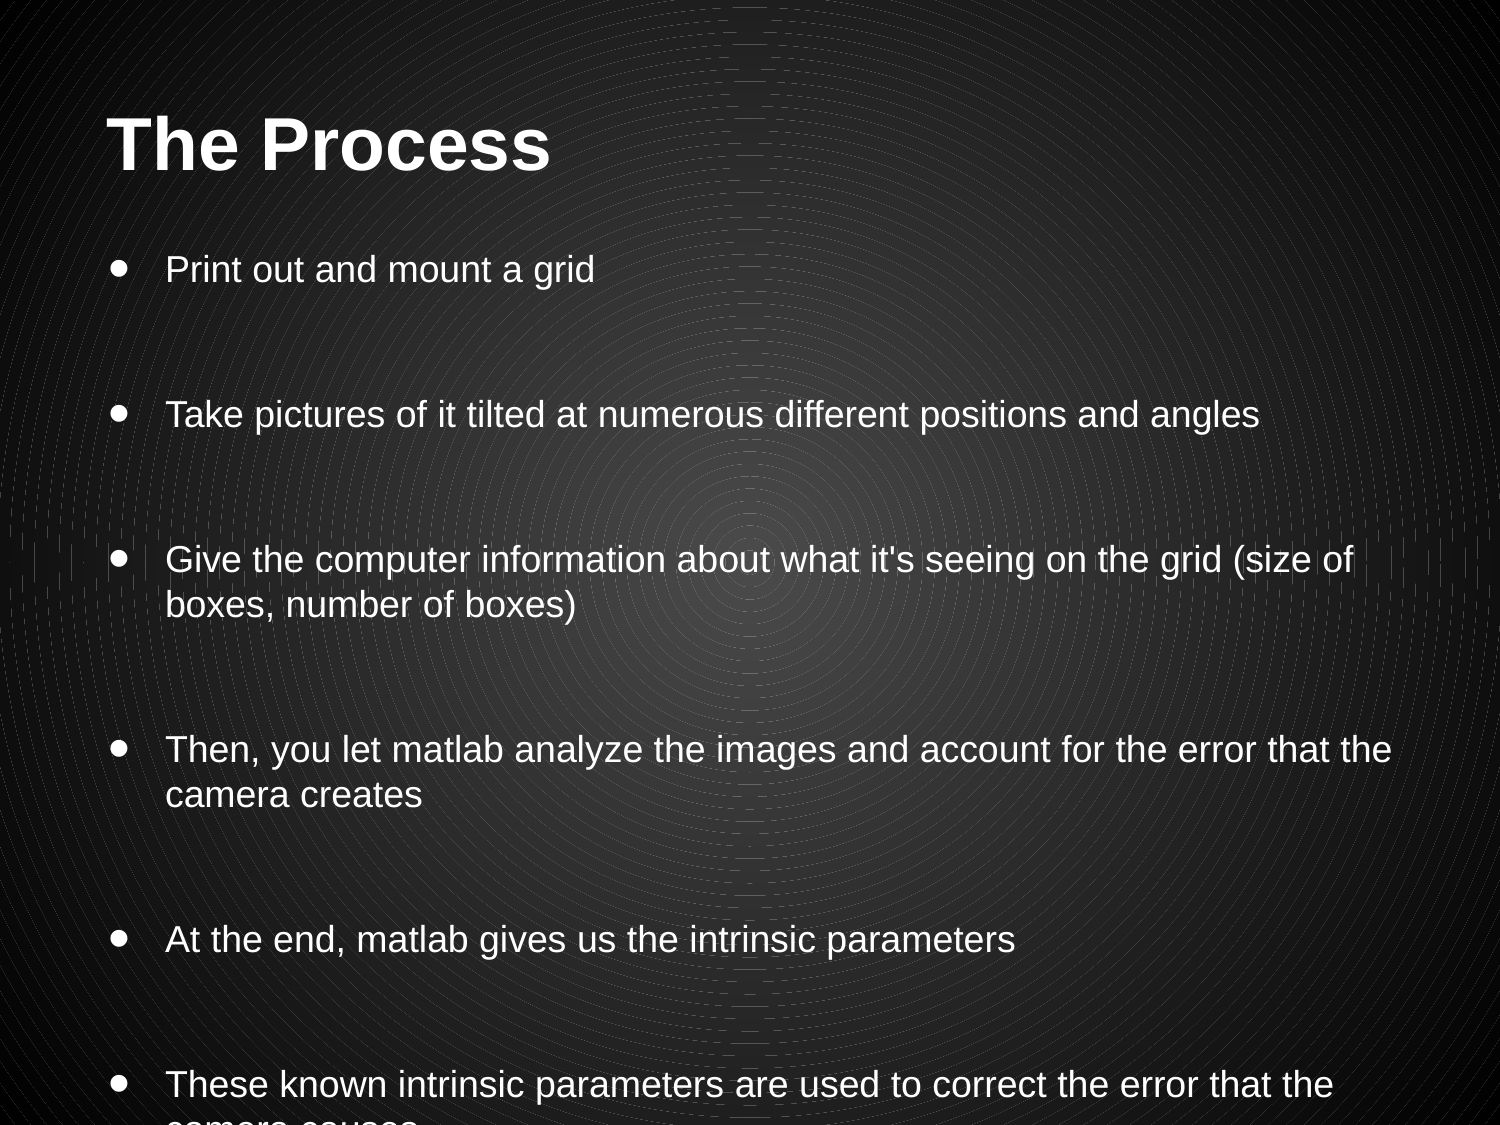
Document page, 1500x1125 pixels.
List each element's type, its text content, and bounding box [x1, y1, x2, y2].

title The Process [54, 0, 1500, 201]
list Print out and mount a grid Take pictures of it tilted at numerous different positions and angles Give the computer information about what it's seeing on the grid (size of boxes, number of boxes) Then, you let matlab analyze the images and account for the error that the camera creates At the end, matlab gives us the intrinsic parameters These known intrinsic parameters are used to correct the error that the camera causes We will now show you the process in matlab [75, 230, 1425, 1125]
